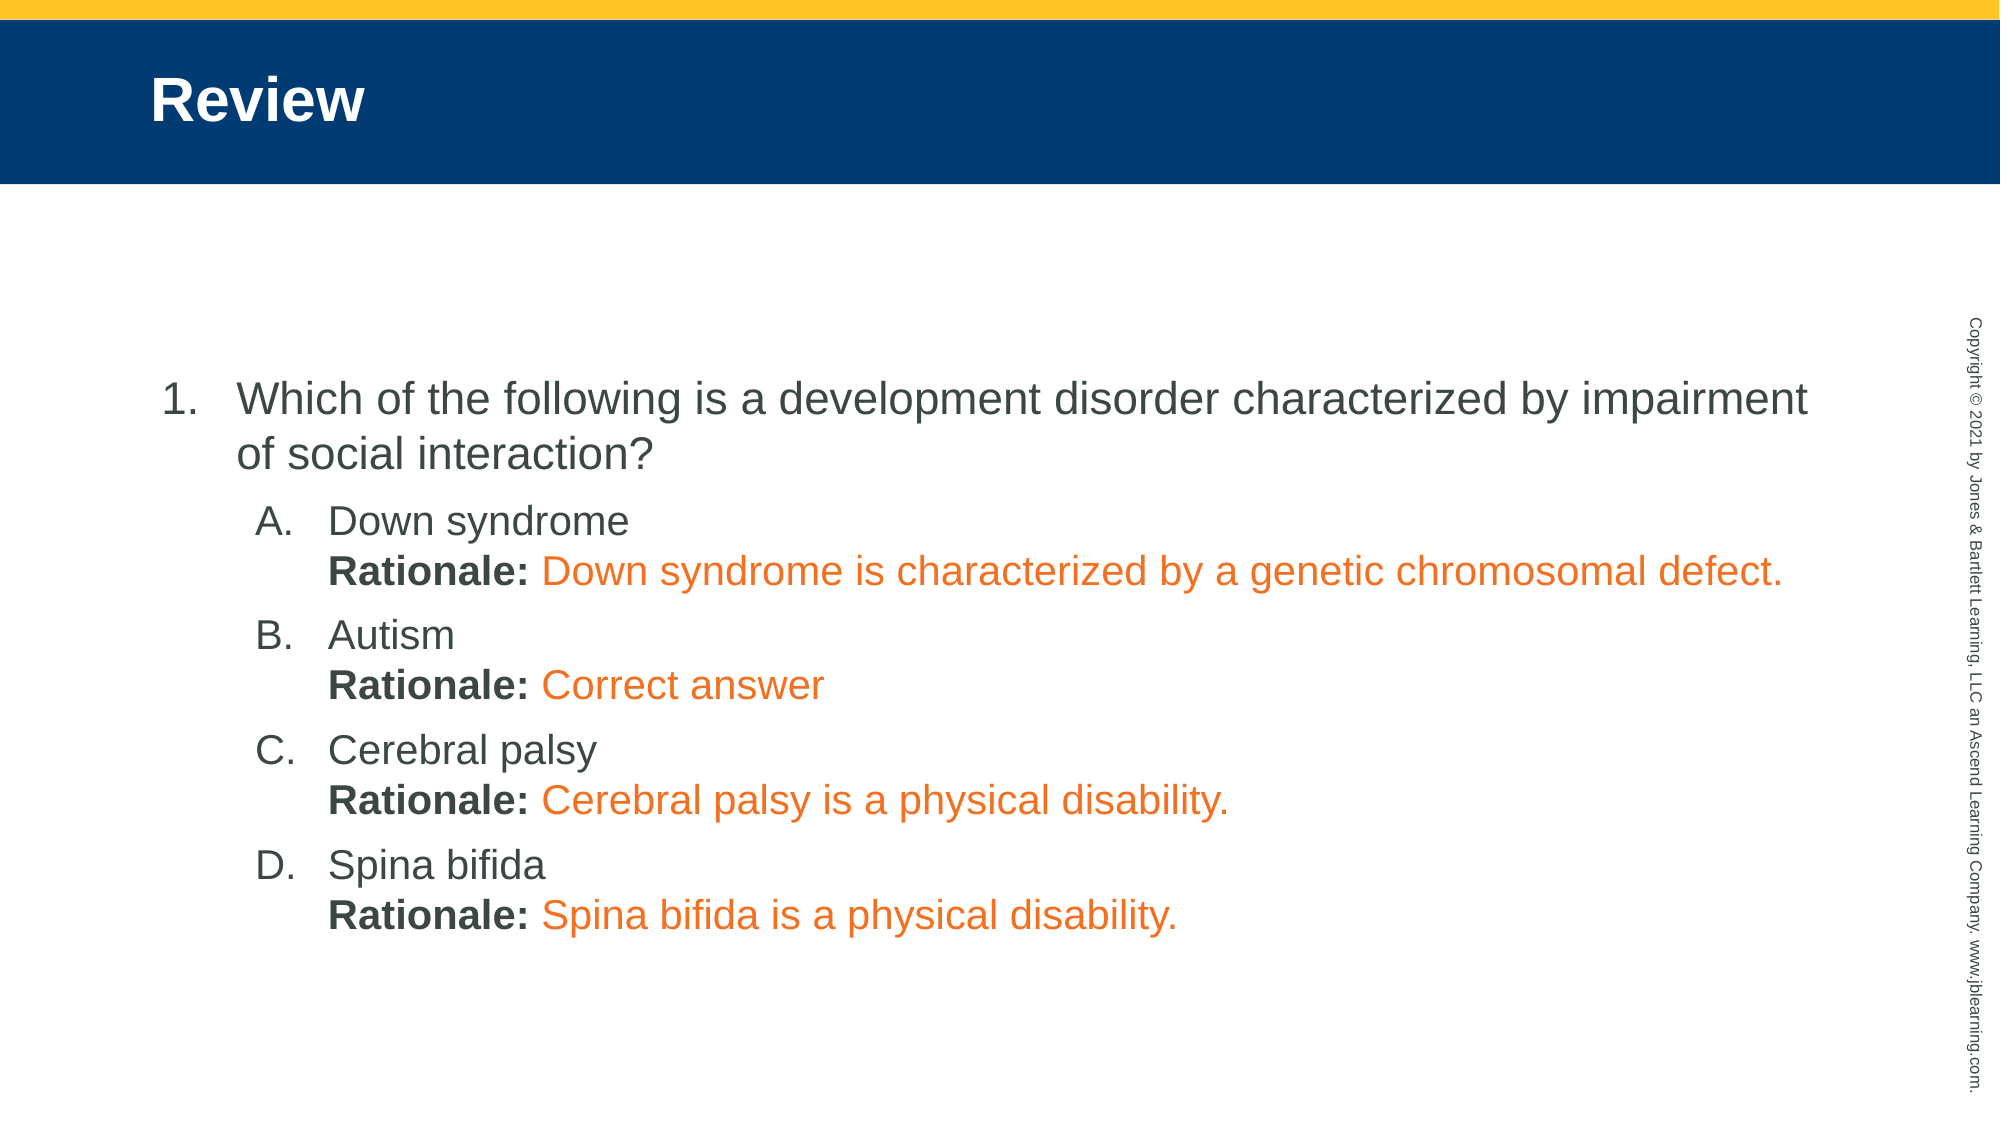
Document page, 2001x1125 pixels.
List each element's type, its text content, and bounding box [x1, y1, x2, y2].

title Review [0, 19, 2000, 185]
list Which of the following is a development disorder characterized by impairment of social interaction? Down syndrome Rationale: Down syndrome is characterized by a genetic chromosomal defect. Autism Rationale: Correct answer Cerebral palsy Rationale: Cerebral palsy is a physical disability. Spina bifida Rationale: Spina bifida is a physical disability. [146, 361, 1859, 1016]
